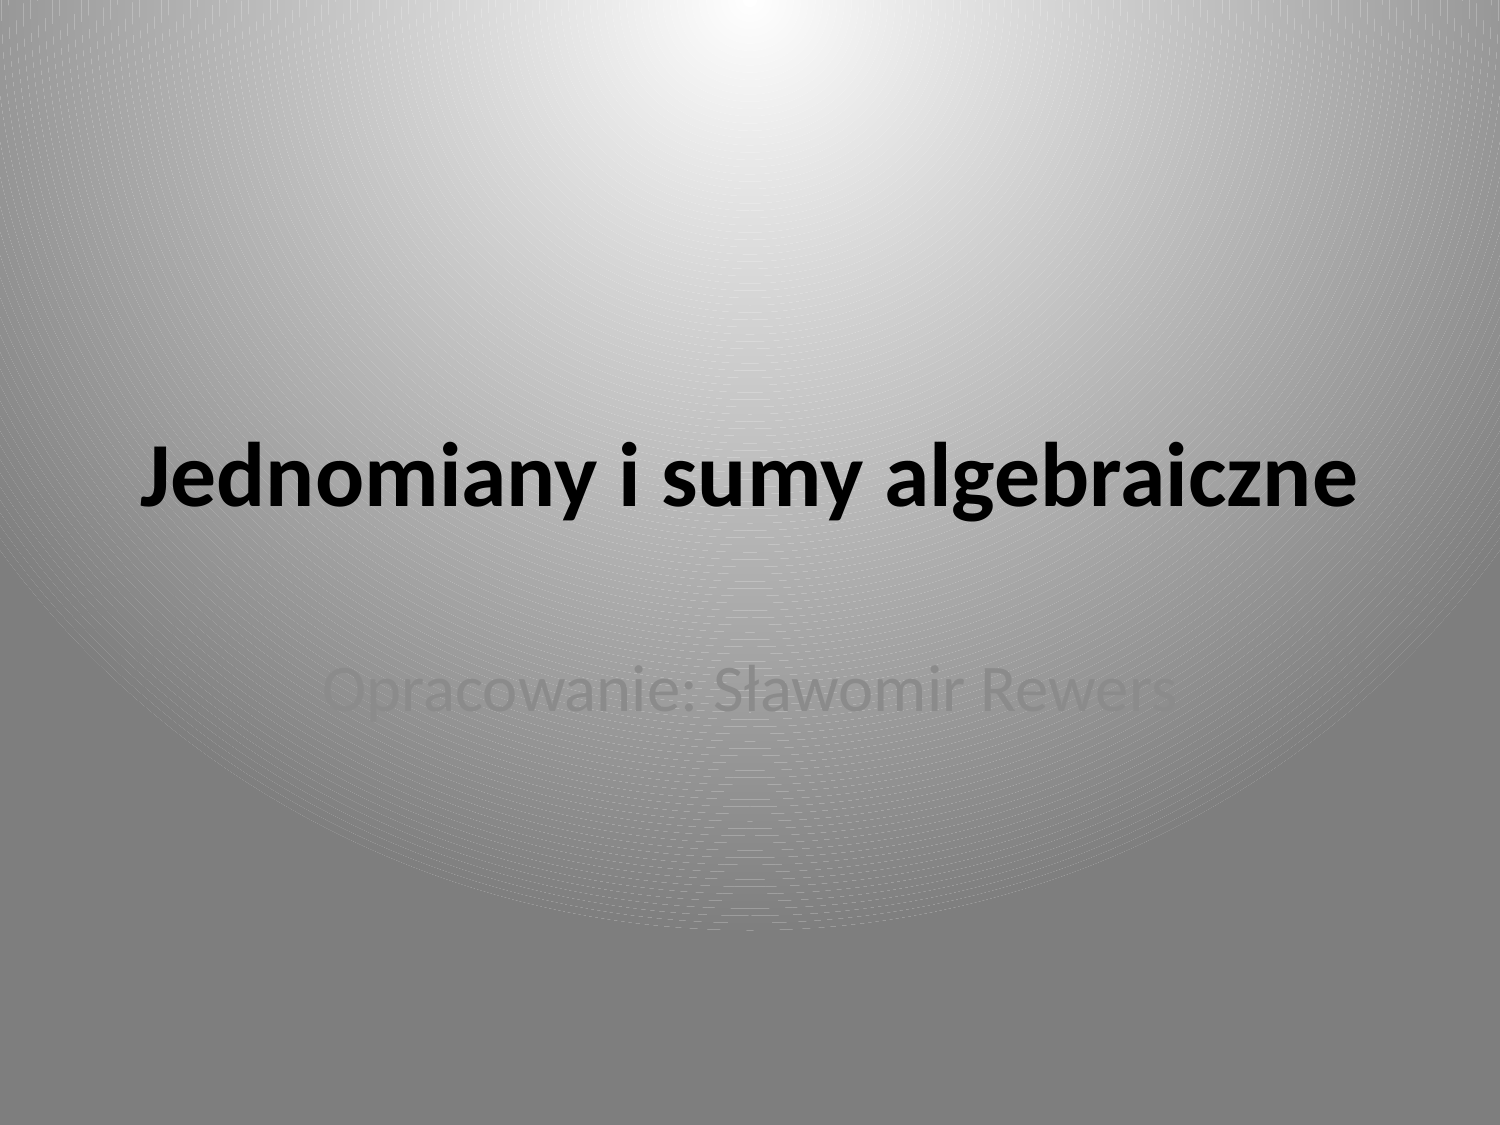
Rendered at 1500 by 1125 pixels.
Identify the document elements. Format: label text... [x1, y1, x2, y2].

subtitle Opracowanie: Sławomir Rewers [225, 637, 1275, 925]
title Jednomiany i sumy algebraiczne [112, 349, 1388, 591]
